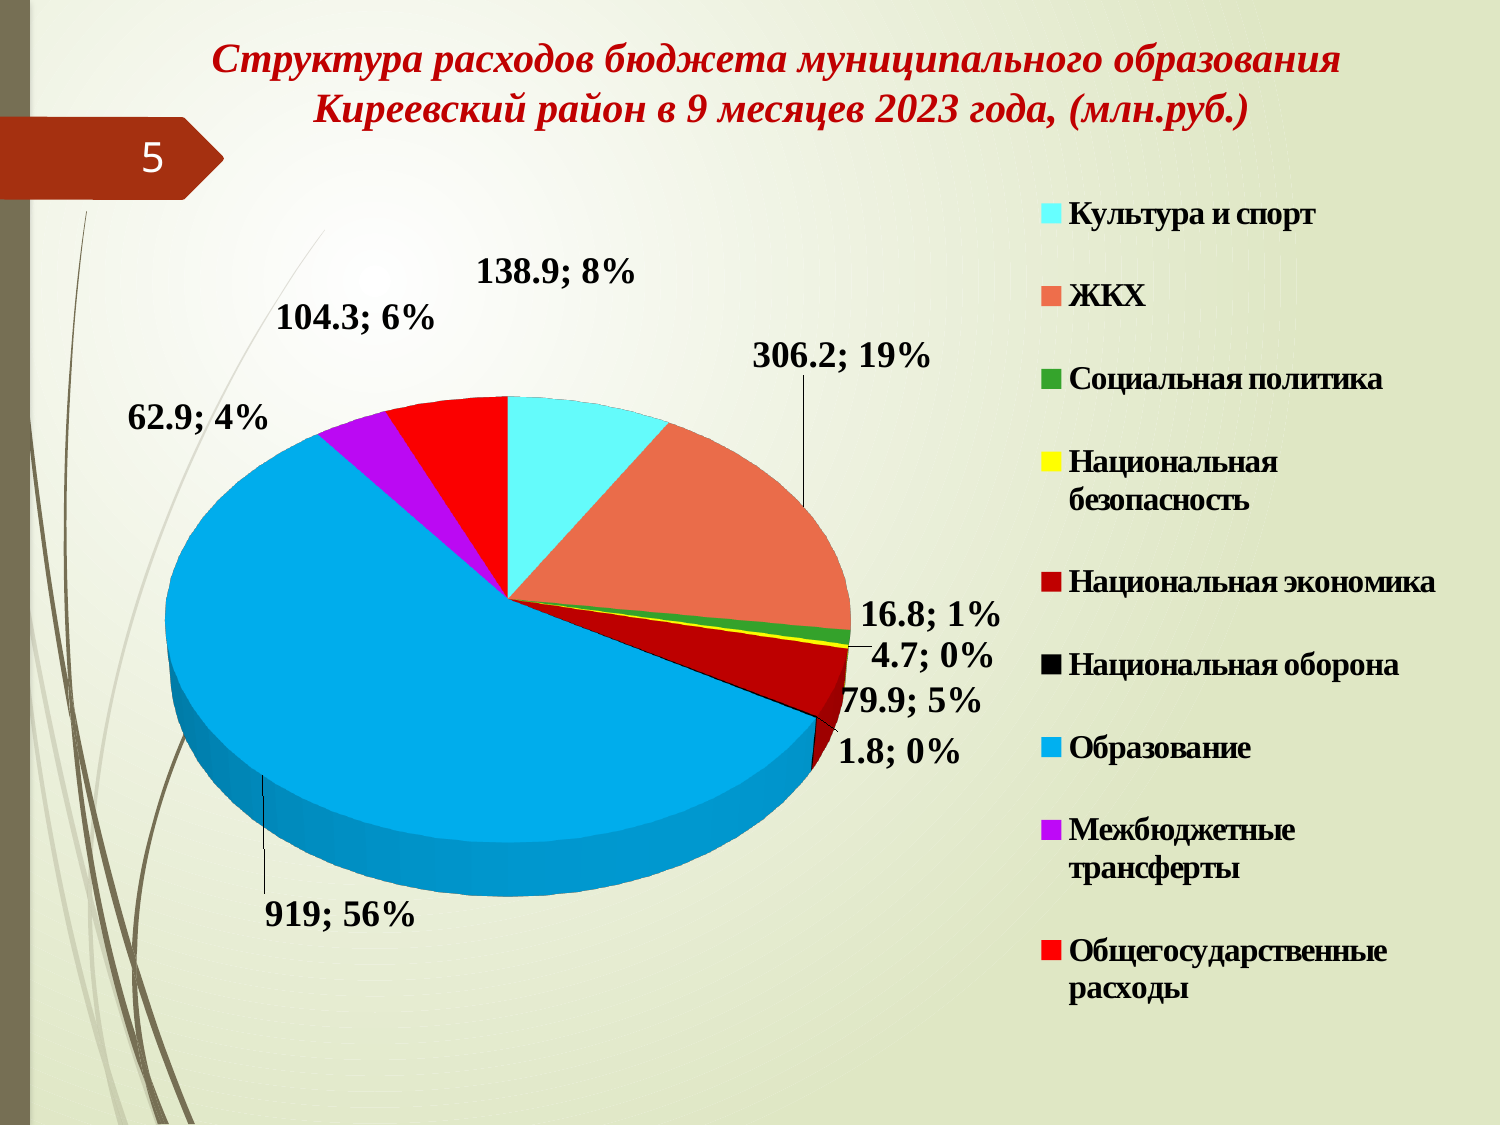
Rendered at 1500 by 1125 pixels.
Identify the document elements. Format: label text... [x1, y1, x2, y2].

title Структура расходов бюджета муниципального образования Киреевский район в 9 месяцев 2023 года, (млн.руб.) [82, 23, 1482, 150]
slide_number 5 [83, 129, 180, 149]
chart [78, 149, 1462, 1052]
